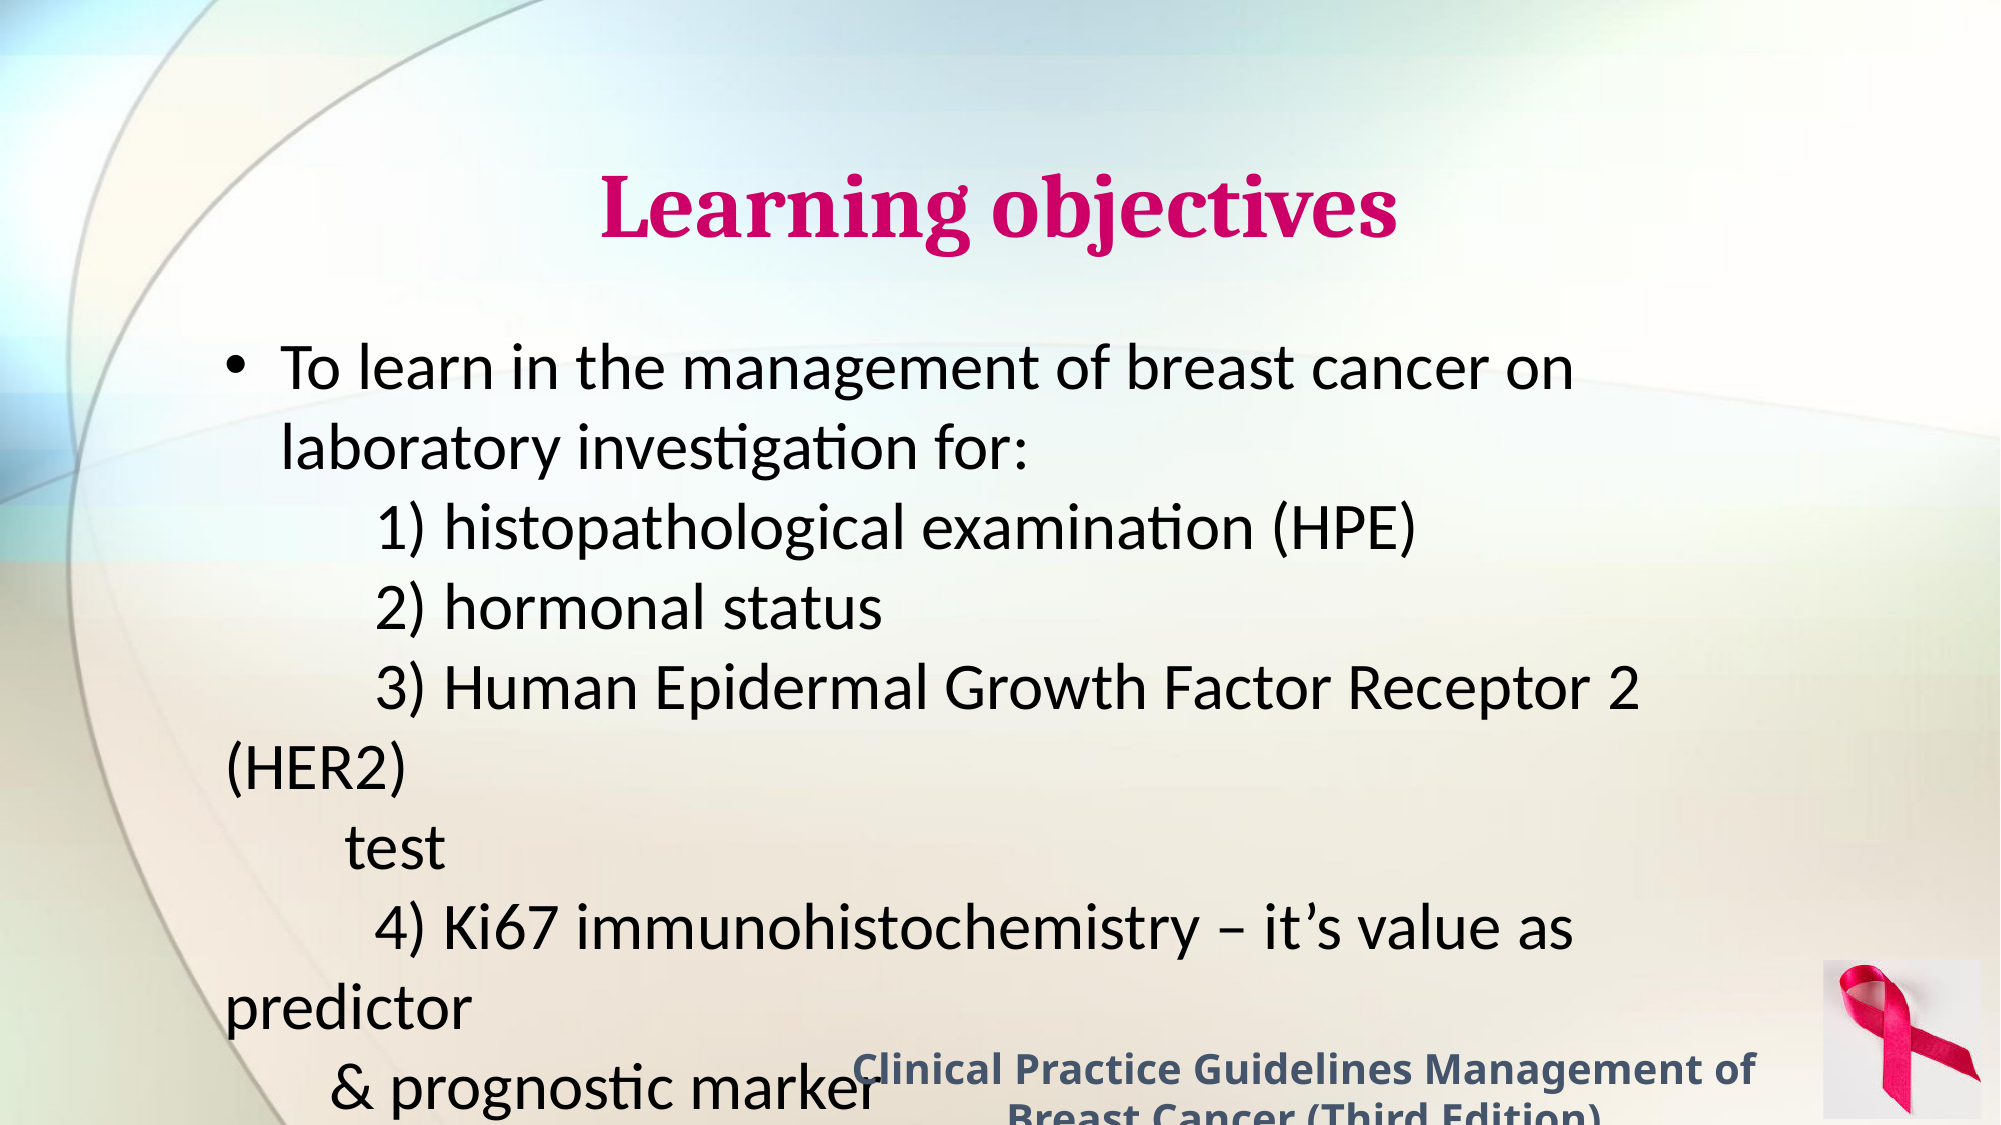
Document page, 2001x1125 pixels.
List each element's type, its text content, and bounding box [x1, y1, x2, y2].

text_box Clinical Practice Guidelines Management of Breast Cancer (Third Edition) [788, 1035, 1820, 1125]
picture [0, 0, 2001, 1125]
title Learning objectives [249, 41, 1750, 264]
subtitle To learn in the management of breast cancer on laboratory investigation for: 1) histopathological examination (HPE) 2) hormonal status 3) Human Epidermal Growth Factor Receptor 2 (HER2) test 4) Ki67 immunohistochemistry – it’s value as predictor & prognostic marker [165, 315, 1824, 1061]
